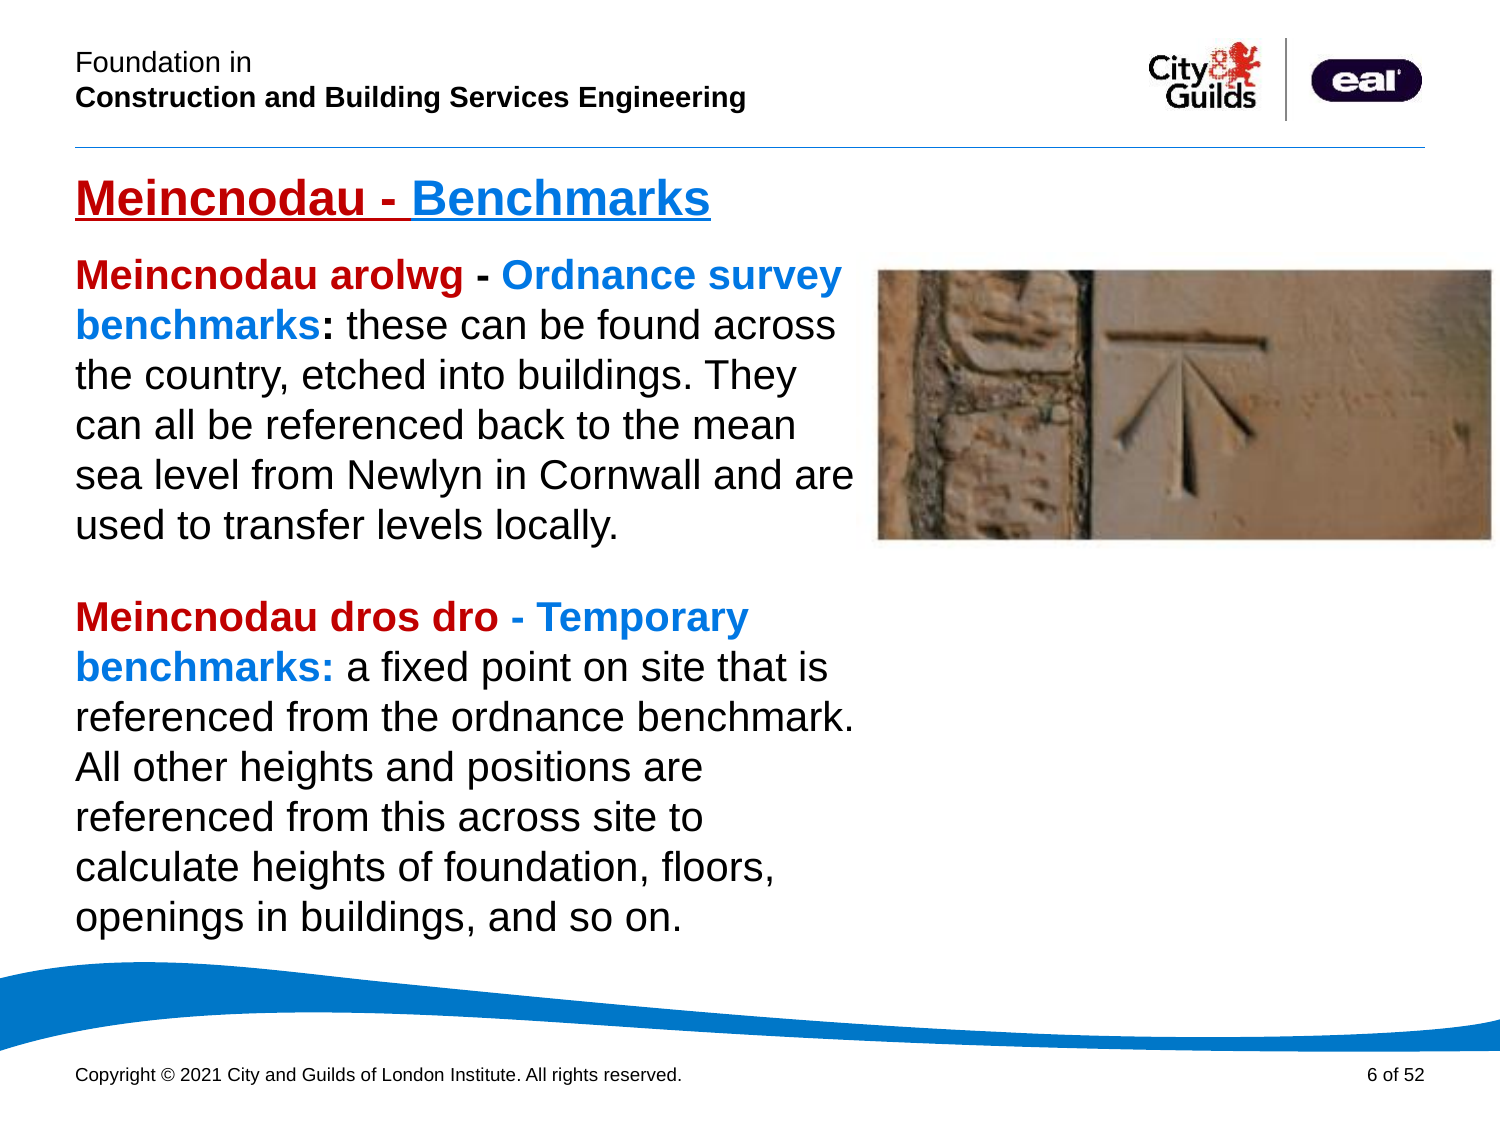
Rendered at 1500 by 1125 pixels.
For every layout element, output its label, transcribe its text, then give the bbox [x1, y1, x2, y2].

title Meincnodau - Benchmarks [74, 165, 1426, 229]
picture [855, 252, 1500, 564]
list Meincnodau arolwg - Ordnance survey benchmarks: these can be found across the country, etched into buildings. They can all be referenced back to the mean sea level from Newlyn in Cornwall and are used to transfer levels locally. Meincnodau dros dro - Temporary benchmarks: a fixed point on site that is referenced from the ordnance benchmark. All other heights and positions are referenced from this across site to calculate heights of foundation, floors, openings in buildings, and so on. [74, 247, 857, 941]
picture [1149, 38, 1422, 121]
